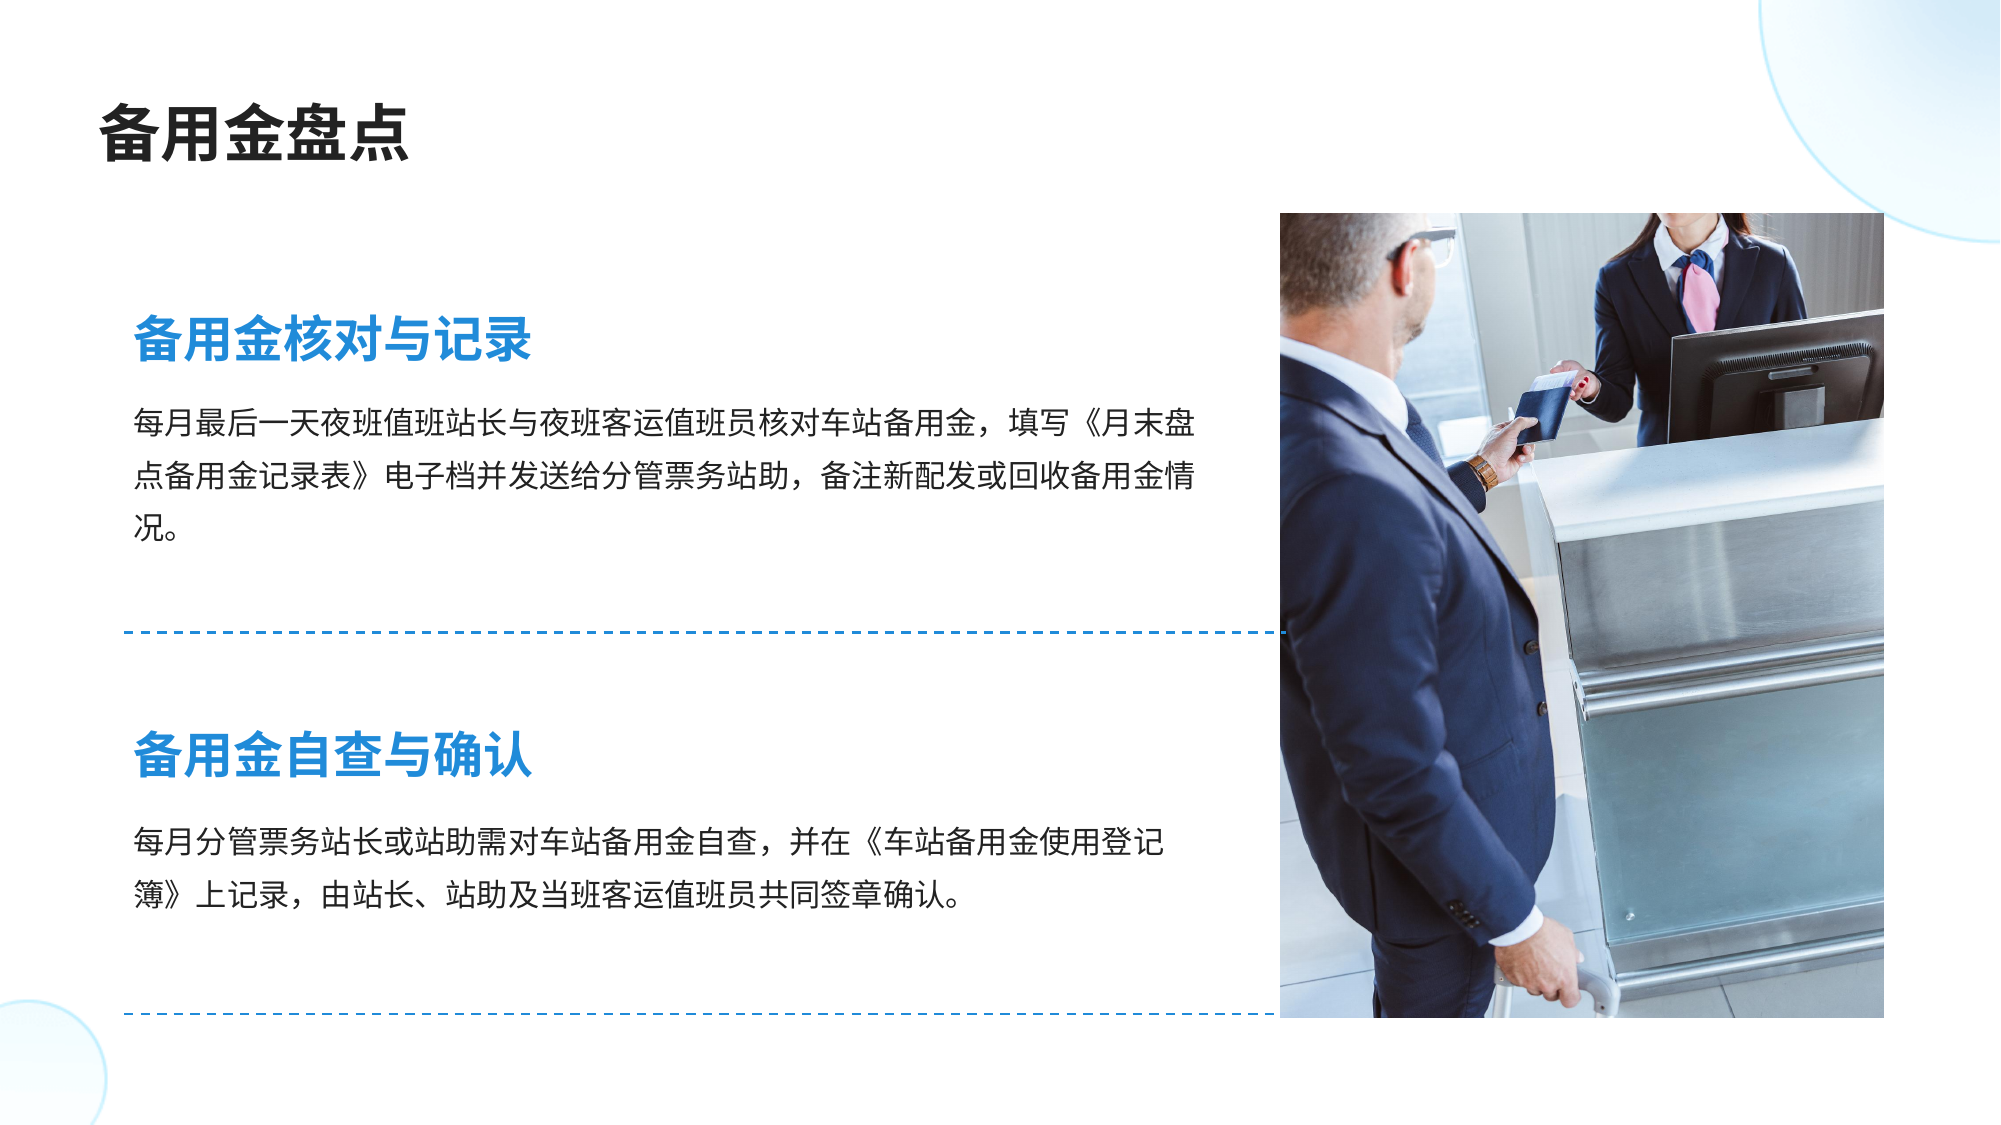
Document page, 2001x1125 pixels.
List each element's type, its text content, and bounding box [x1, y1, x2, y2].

text_box 备用金核对与记录 [113, 261, 1218, 368]
picture [0, 0, 2001, 1125]
text_box 每月最后一天夜班值班站长与夜班客运值班员核对车站备用金，填写《月末盘点备用金记录表》电子档并发送给分管票务站助，备注新配发或回收备用金情况。 [113, 368, 1231, 586]
text_box 备用金盘点 [78, 43, 1922, 189]
text_box 每月分管票务站长或站助需对车站备用金自查，并在《车站备用金使用登记簿》上记录，由站长、站助及当班客运值班员共同签章确认。 [113, 787, 1231, 1005]
text_box 备用金自查与确认 [113, 679, 1218, 787]
